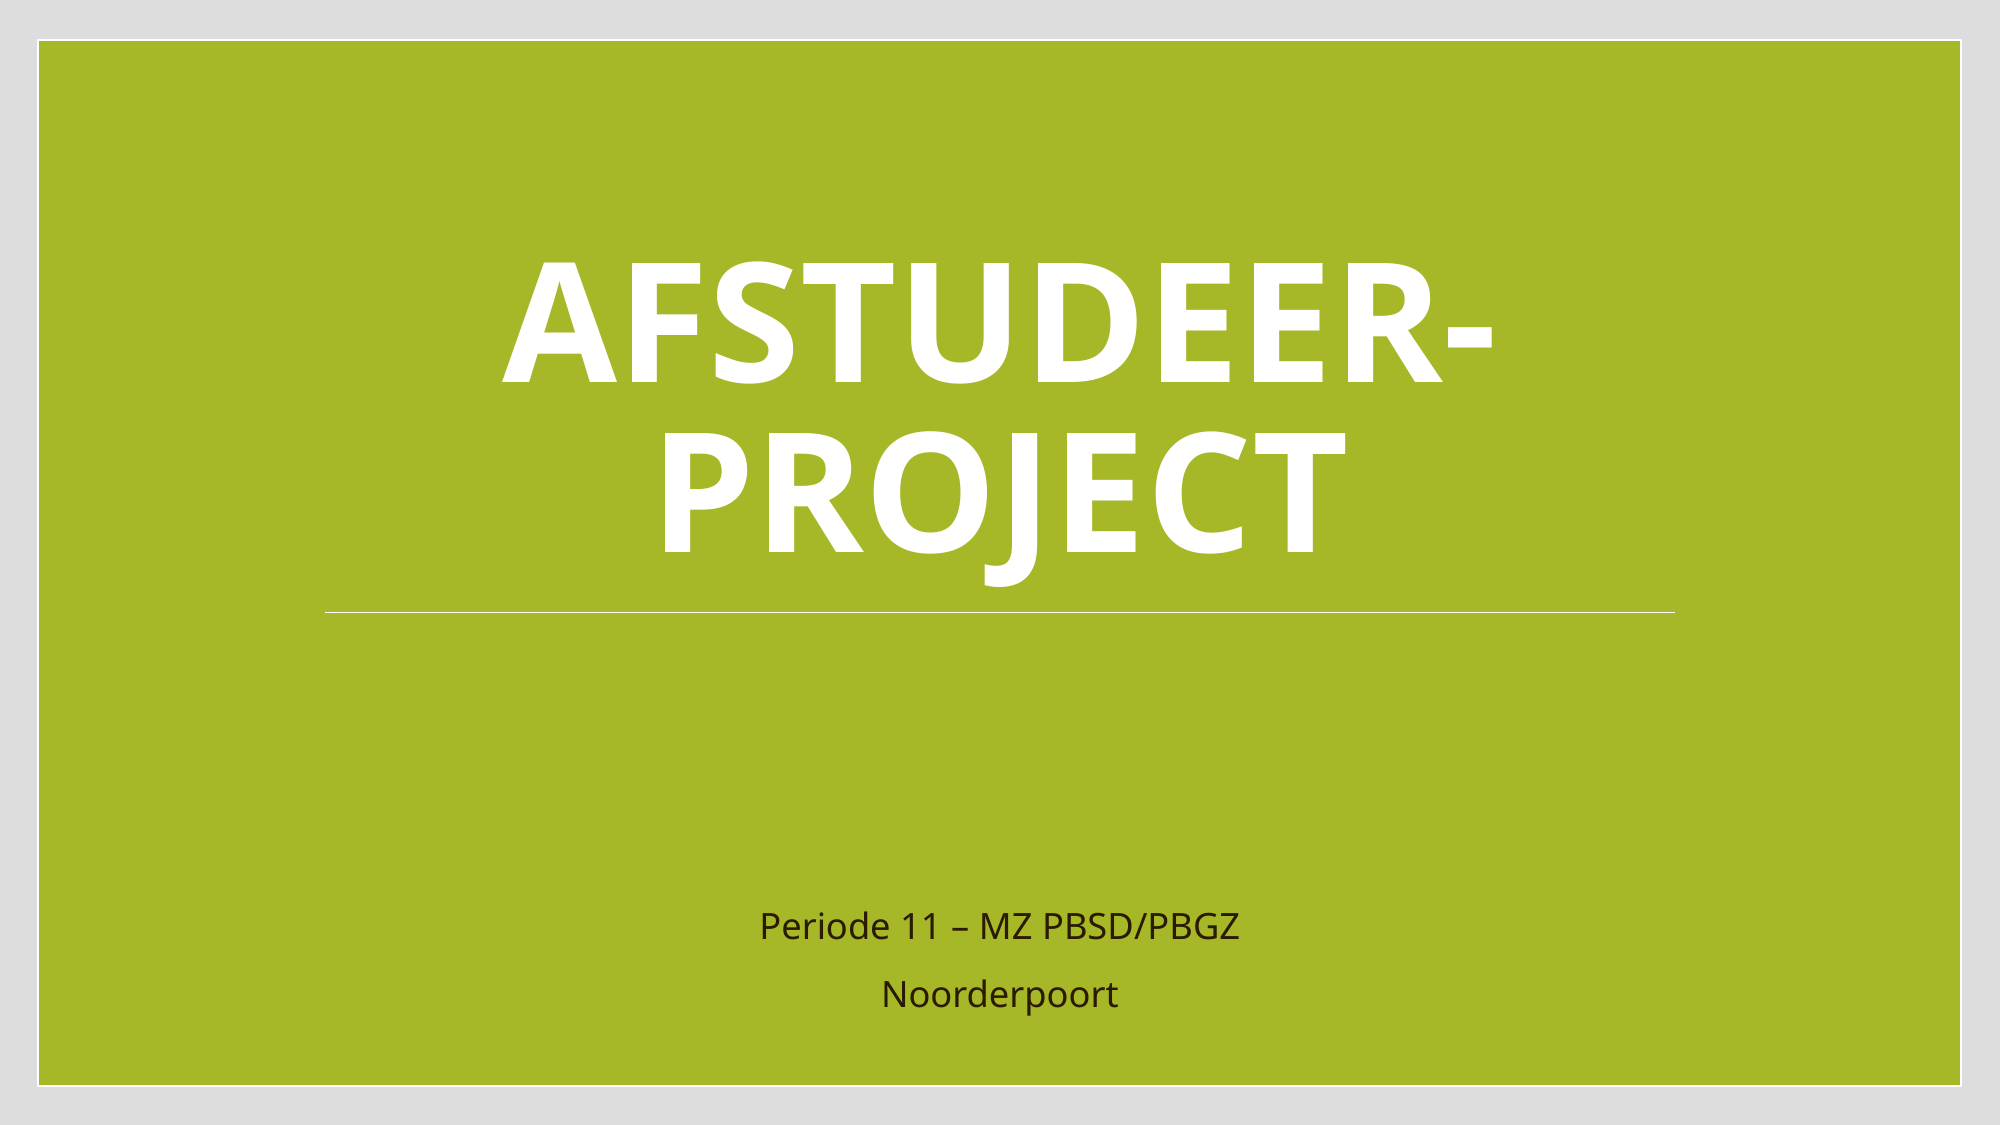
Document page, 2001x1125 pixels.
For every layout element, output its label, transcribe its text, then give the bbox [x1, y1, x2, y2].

title Afstudeer-project [259, 25, 1741, 594]
subtitle Periode 11 – MZ PBSD/PBGZ Noorderpoort [340, 901, 1660, 1023]
